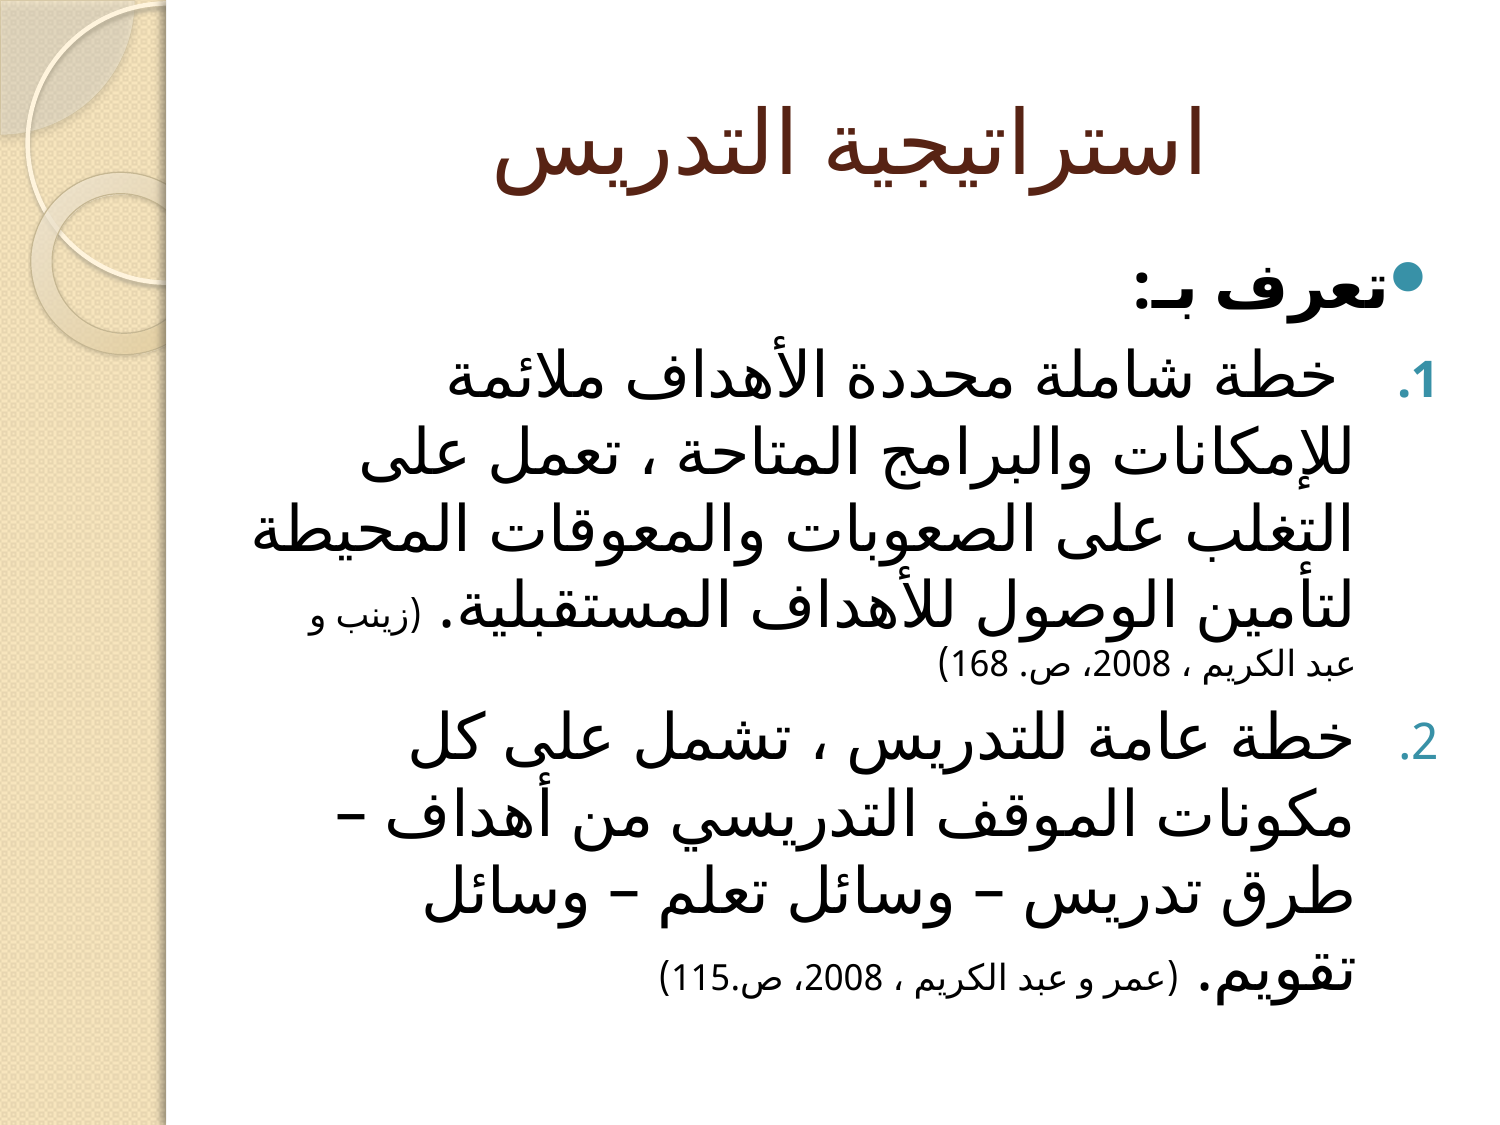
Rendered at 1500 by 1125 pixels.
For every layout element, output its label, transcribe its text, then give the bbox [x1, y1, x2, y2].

list تعرف بـ: خطة شاملة محددة الأهداف ملائمة للإمكانات والبرامج المتاحة ، تعمل على التغلب على الصعوبات والمعوقات المحيطة لتأمين الوصول للأهداف المستقبلية. (زينب و عبد الكريم ، 2008، ص. 168) خطة عامة للتدريس ، تشمل على كل مكونات الموقف التدريسي من أهداف – طرق تدريس – وسائل تعلم – وسائل تقويم. (عمر و عبد الكريم ، 2008، ص.115) [235, 237, 1466, 1025]
title استراتيجية التدريس [235, 45, 1466, 233]
